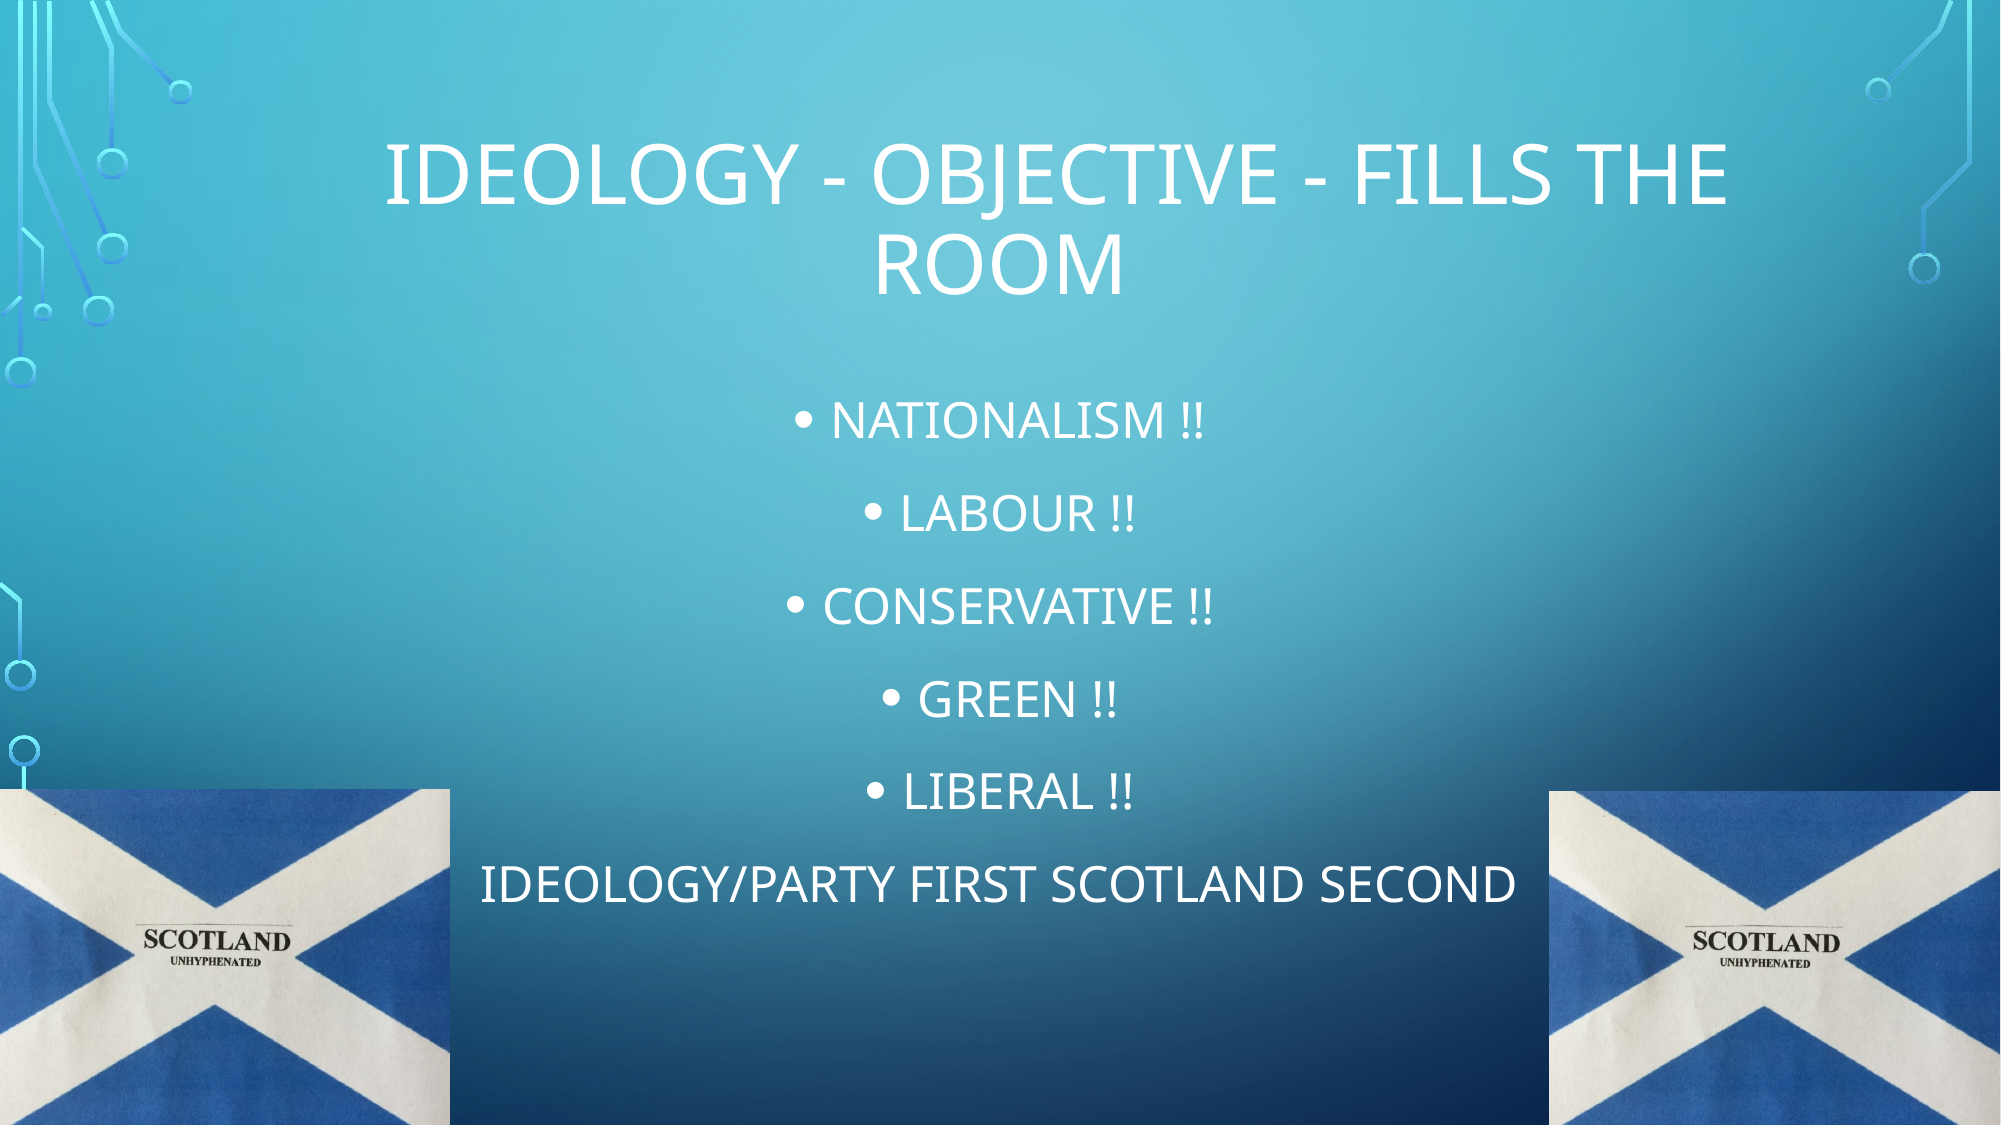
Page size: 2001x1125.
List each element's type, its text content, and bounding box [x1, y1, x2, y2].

list NATIONALISM !! LABOUR !! CONSERVATIVE !! GREEN !! LIBERAL !! IDEOLOGY/PARTY FIRST SCOTLAND SECOND [187, 369, 1813, 950]
picture [1549, 791, 2000, 1125]
title IDEOLOGY - OBjecTIVE - FILLs THE ROOM [187, 101, 1813, 344]
picture [0, 789, 451, 1125]
